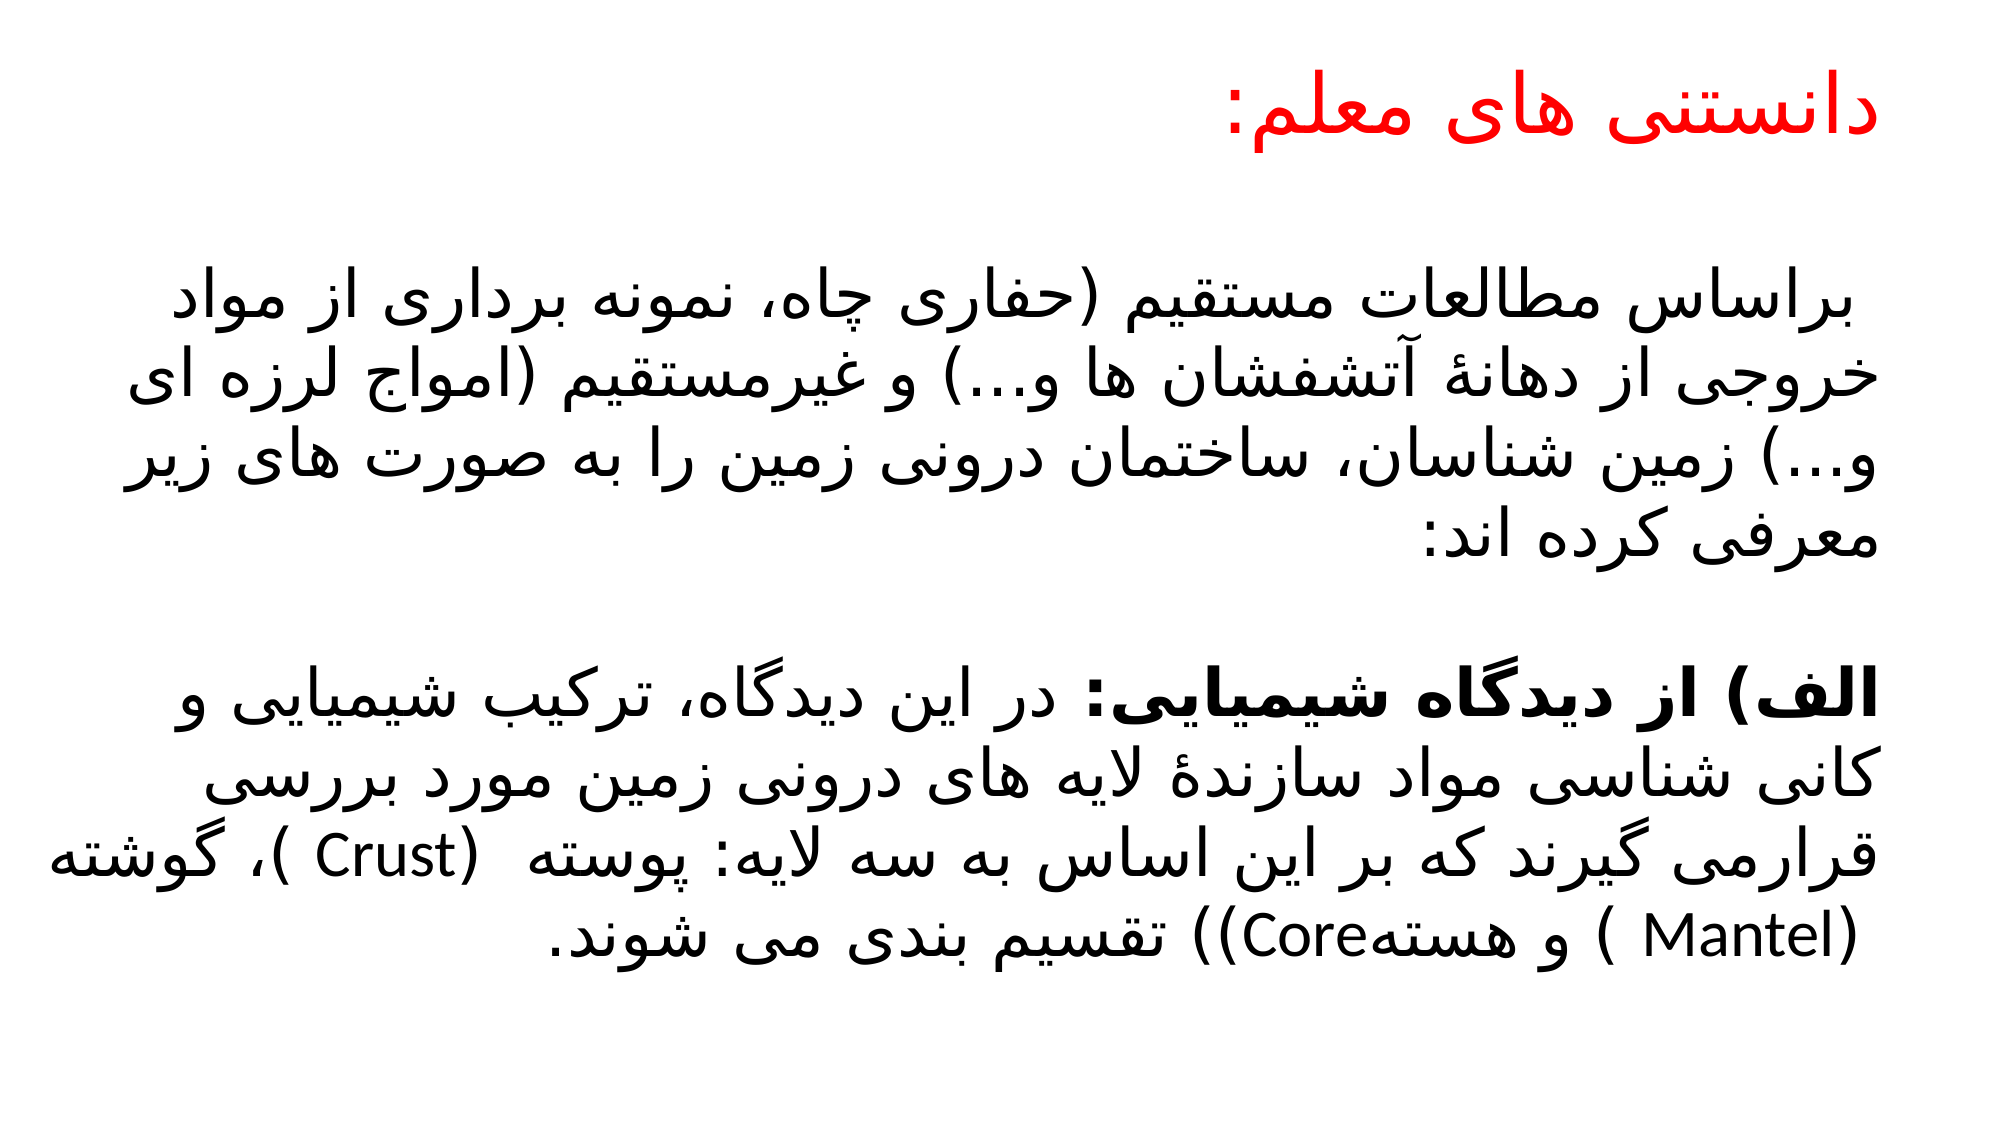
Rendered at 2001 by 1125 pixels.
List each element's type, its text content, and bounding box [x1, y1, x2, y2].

picture [87, 737, 423, 828]
text_box دانستنی های معلم: براساس مطالعات مستقیم (حفاری چاه، نمونه برداری از مواد خروجی از دهانهٔ آتشفشان ها و...) و غیرمستقیم (امواج لرزه ای و...) زمین شناسان، ساختمان درونی زمین را به صورت های زیر معرفی کرده اند: الف) از دیدگاه شیمیایی: در این دیدگاه، ترکیب شیمیایی و کانی شناسی مواد سازندهٔ لایه های درونی زمین مورد بررسی قرارمی گیرند که بر این اساس به سه لایه: پوسته (Crust )، گوشته (Mantel ) و هستهCore)) تقسیم بندی می شوند. [21, 42, 1898, 1058]
